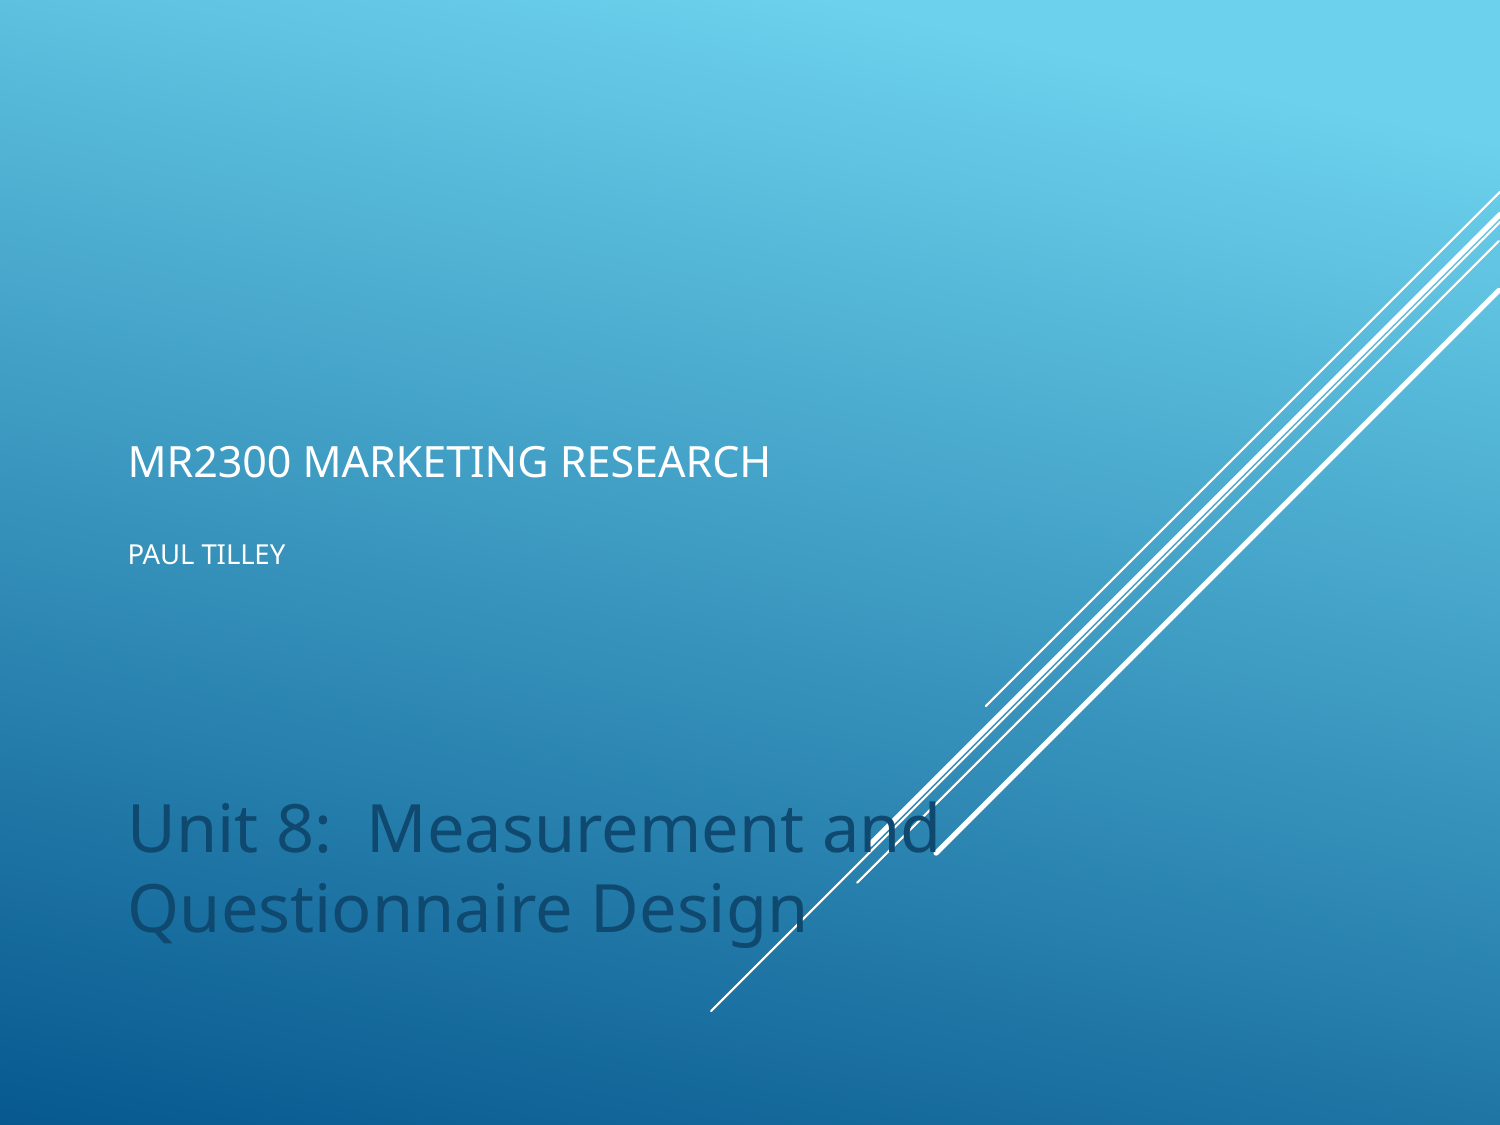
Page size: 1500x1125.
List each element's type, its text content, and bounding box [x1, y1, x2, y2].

title MR2300 Marketing Research Paul Tilley [112, 425, 1388, 613]
subtitle Unit 8: Measurement and Questionnaire Design [112, 774, 1275, 1063]
